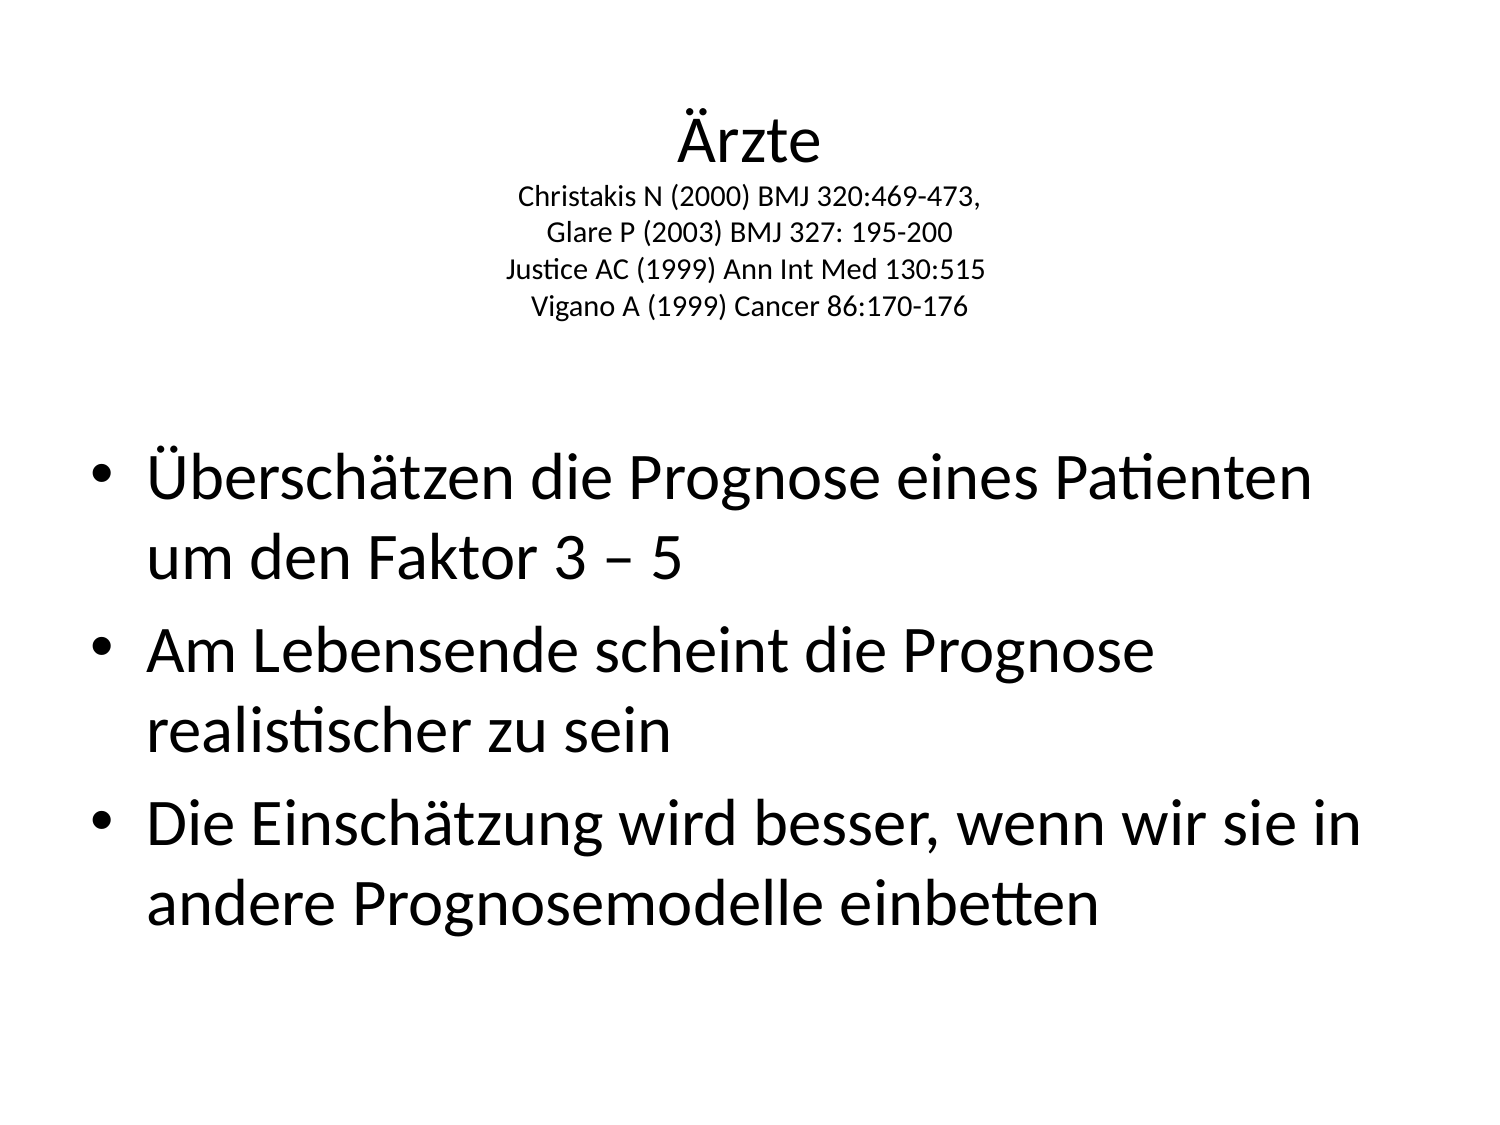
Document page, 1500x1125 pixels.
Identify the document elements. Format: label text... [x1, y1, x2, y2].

title Ärzte Christakis N (2000) BMJ 320:469-473, Glare P (2003) BMJ 327: 195-200 Justice AC (1999) Ann Int Med 130:515 Vigano A (1999) Cancer 86:170-176 [75, 87, 1425, 425]
list Überschätzen die Prognose eines Patienten um den Faktor 3 – 5 Am Lebensende scheint die Prognose realistischer zu sein Die Einschätzung wird besser, wenn wir sie in andere Prognosemodelle einbetten [75, 425, 1425, 1005]
